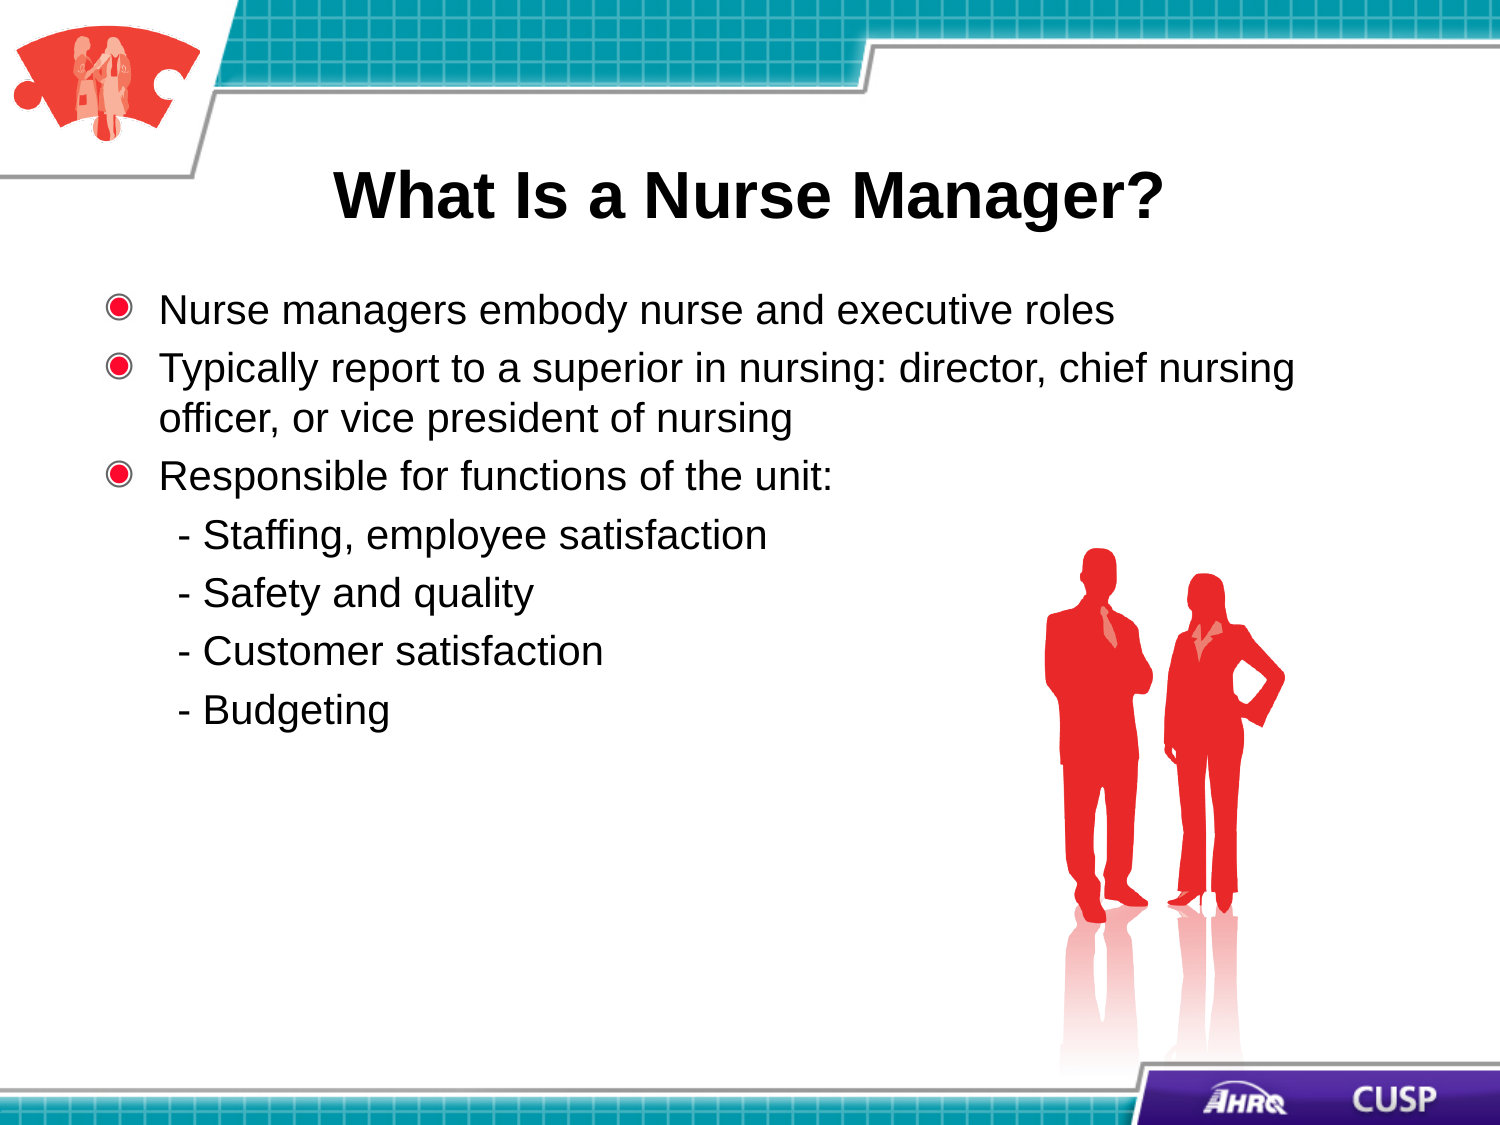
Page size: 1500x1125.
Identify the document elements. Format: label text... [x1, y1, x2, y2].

picture [0, 263, 1500, 1125]
title What Is a Nurse Manager? [0, 121, 1500, 263]
list Nurse managers embody nurse and executive roles Typically report to a superior in nursing: director, chief nursing officer, or vice president of nursing Responsible for functions of the unit: - Staffing, employee satisfaction - Safety and quality - Customer satisfaction - Budgeting [87, 275, 1400, 913]
picture [0, 0, 1500, 121]
